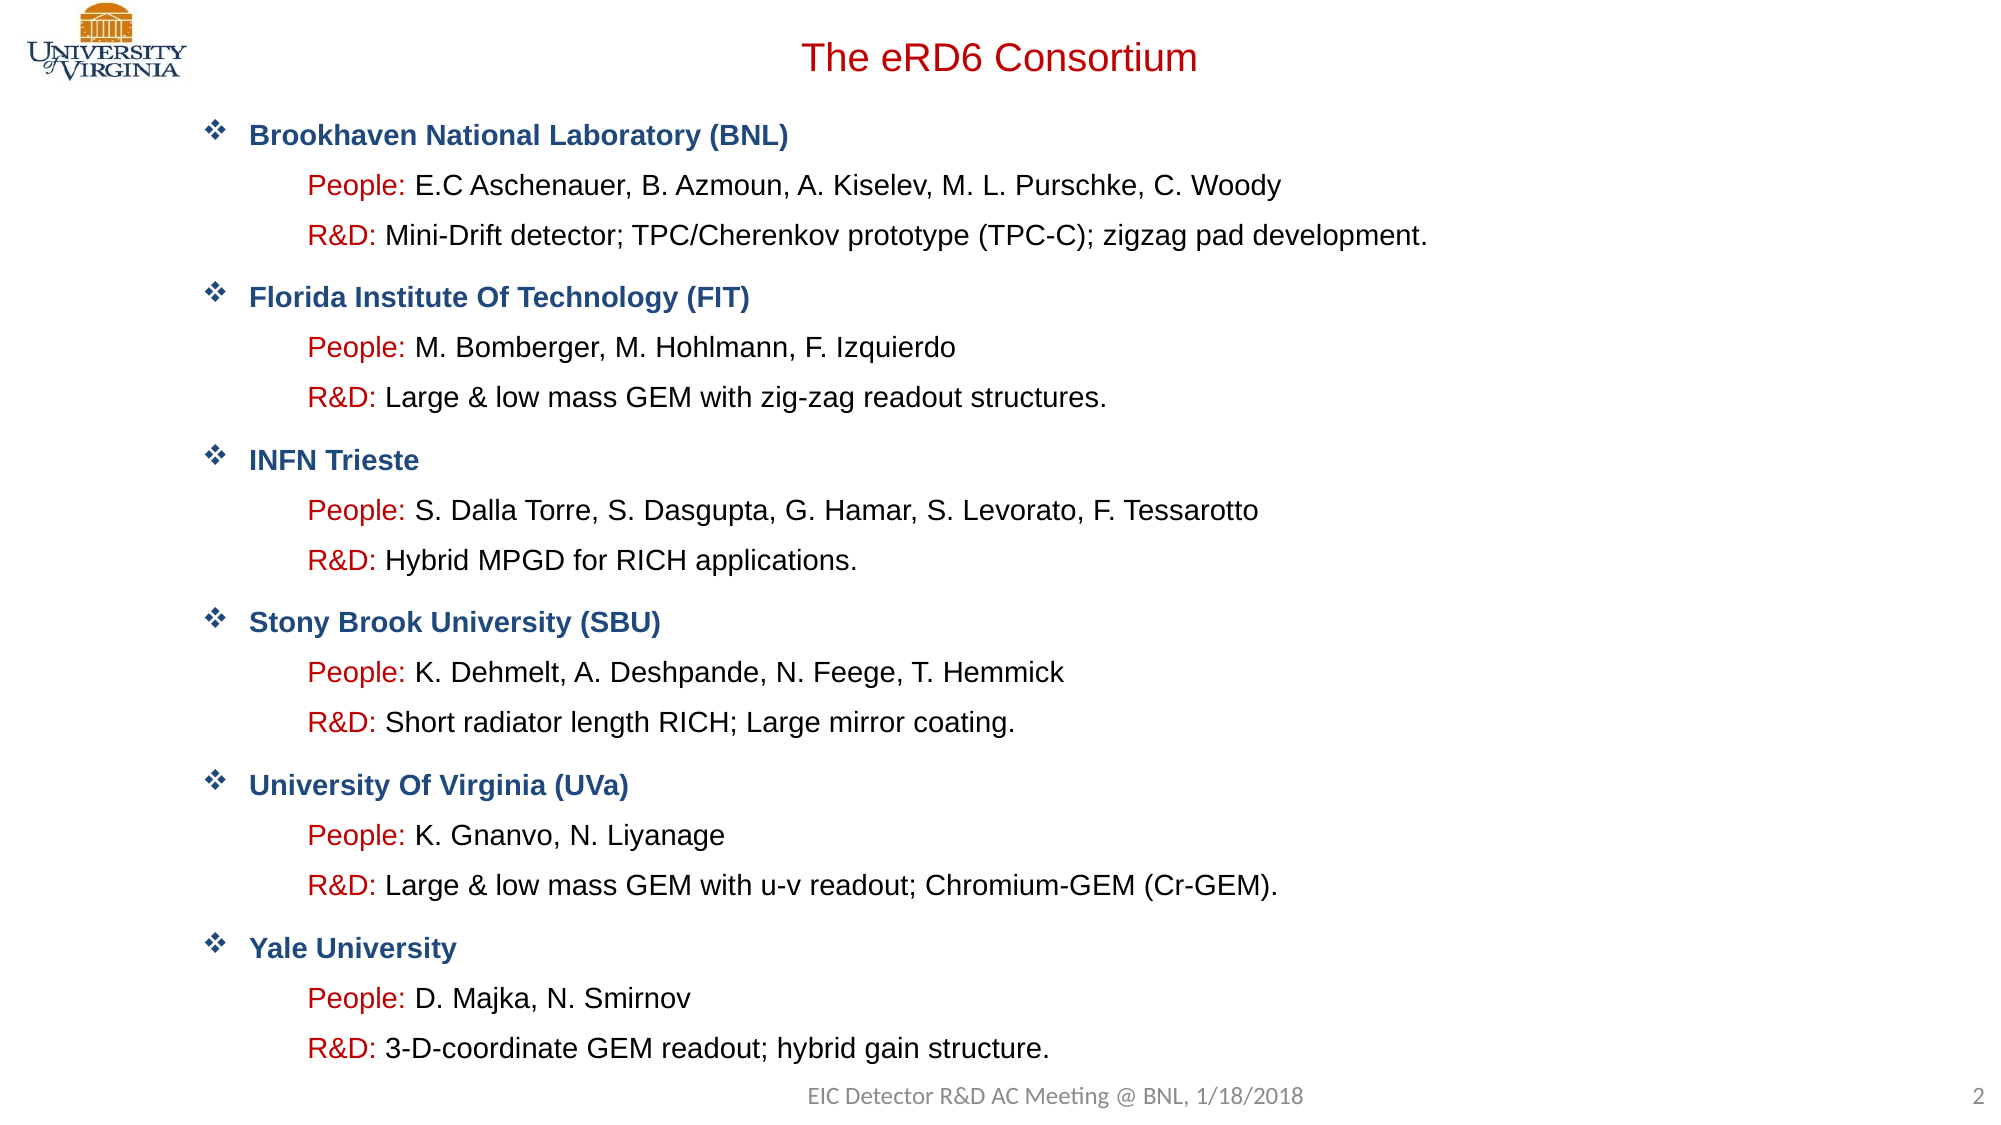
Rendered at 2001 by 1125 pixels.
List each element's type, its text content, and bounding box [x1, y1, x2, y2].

slide_number 2 [1533, 1065, 2000, 1125]
text_box The eRD6 Consortium [0, 0, 2000, 88]
footer EIC Detector R&D AC Meeting @ BNL, 1/18/2018 [762, 1072, 1350, 1125]
text_box Brookhaven National Laboratory (BNL) People: E.C Aschenauer, B. Azmoun, A. Kiselev, M. L. Purschke, C. Woody R&D: Mini-Drift detector; TPC/Cherenkov prototype (TPC-C); zigzag pad development. Florida Institute Of Technology (FIT) People: M. Bomberger, M. Hohlmann, F. Izquierdo R&D: Large & low mass GEM with zig-zag readout structures. INFN Trieste People: S. Dalla Torre, S. Dasgupta, G. Hamar, S. Levorato, F. Tessarotto R&D: Hybrid MPGD for RICH applications. Stony Brook University (SBU) People: K. Dehmelt, A. Deshpande, N. Feege, T. Hemmick R&D: Short radiator length RICH; Large mirror coating. University Of Virginia (UVa) People: K. Gnanvo, N. Liyanage R&D: Large & low mass GEM with u-v readout; Chromium-GEM (Cr-GEM). Yale University People: D. Majka, N. Smirnov R&D: 3-D-coordinate GEM readout; hybrid gain structure. [187, 93, 1588, 1072]
